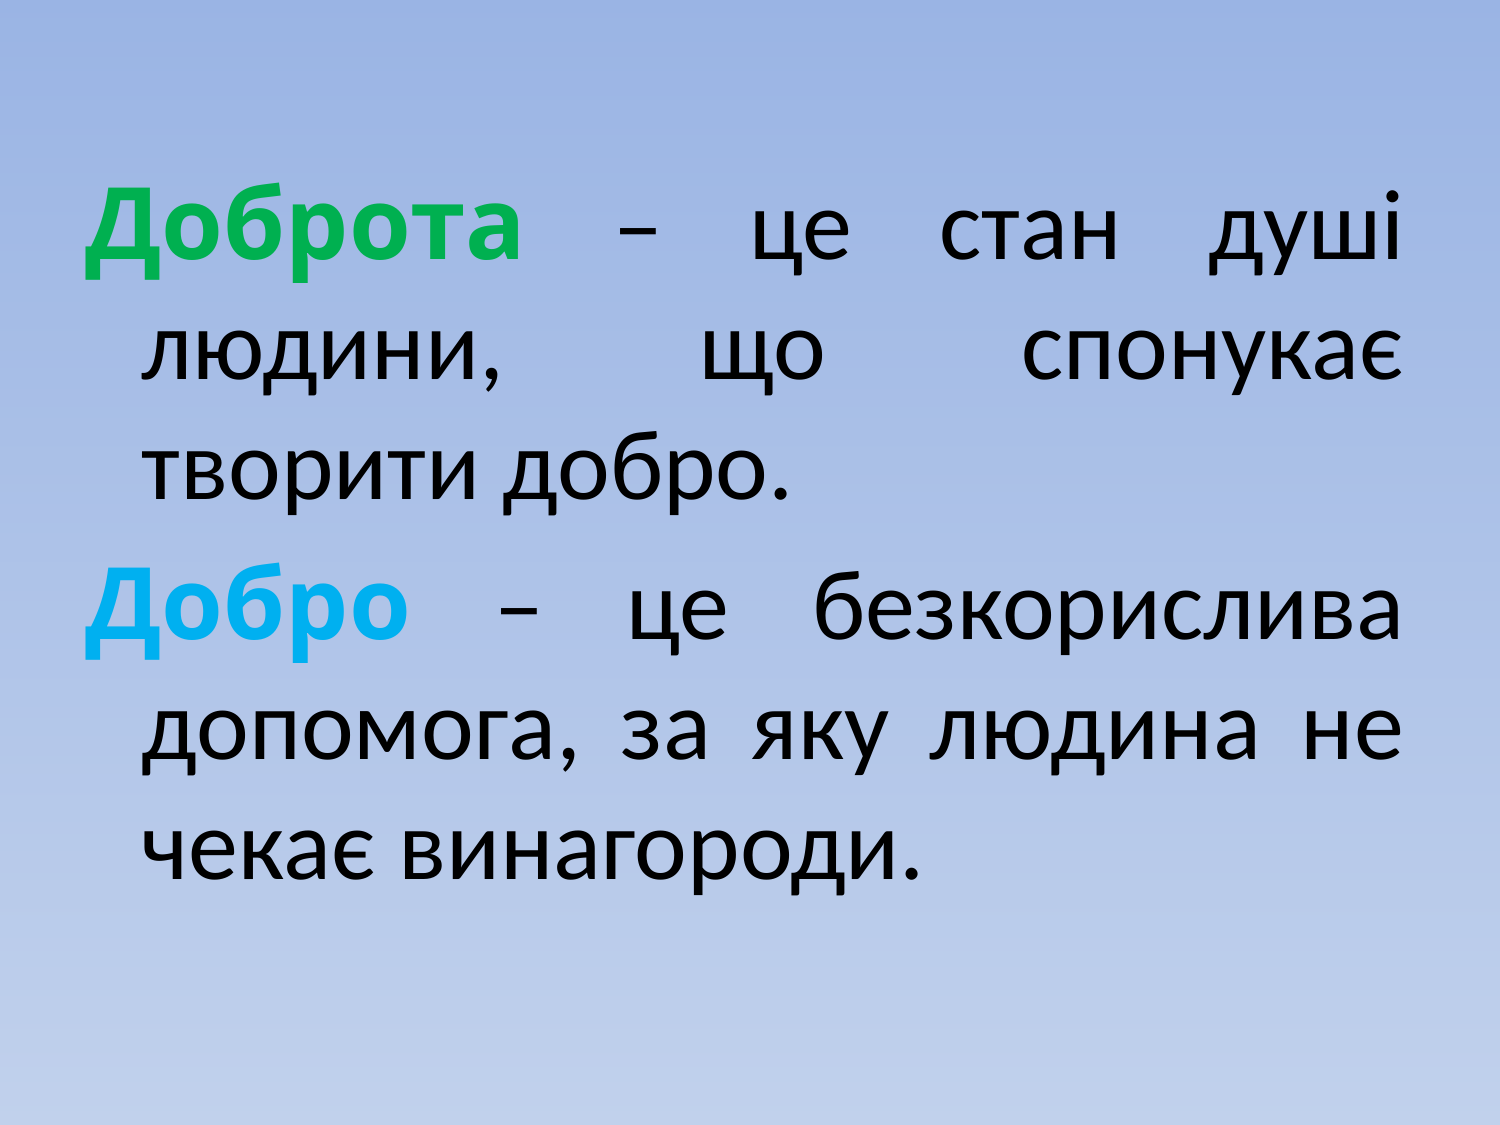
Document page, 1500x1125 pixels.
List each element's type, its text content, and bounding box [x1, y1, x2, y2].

list Доброта – це стан душі людини, що спонукає творити добро. Добро – це безкорислива допомога, за яку людина не чекає винагороди. [70, 152, 1421, 895]
